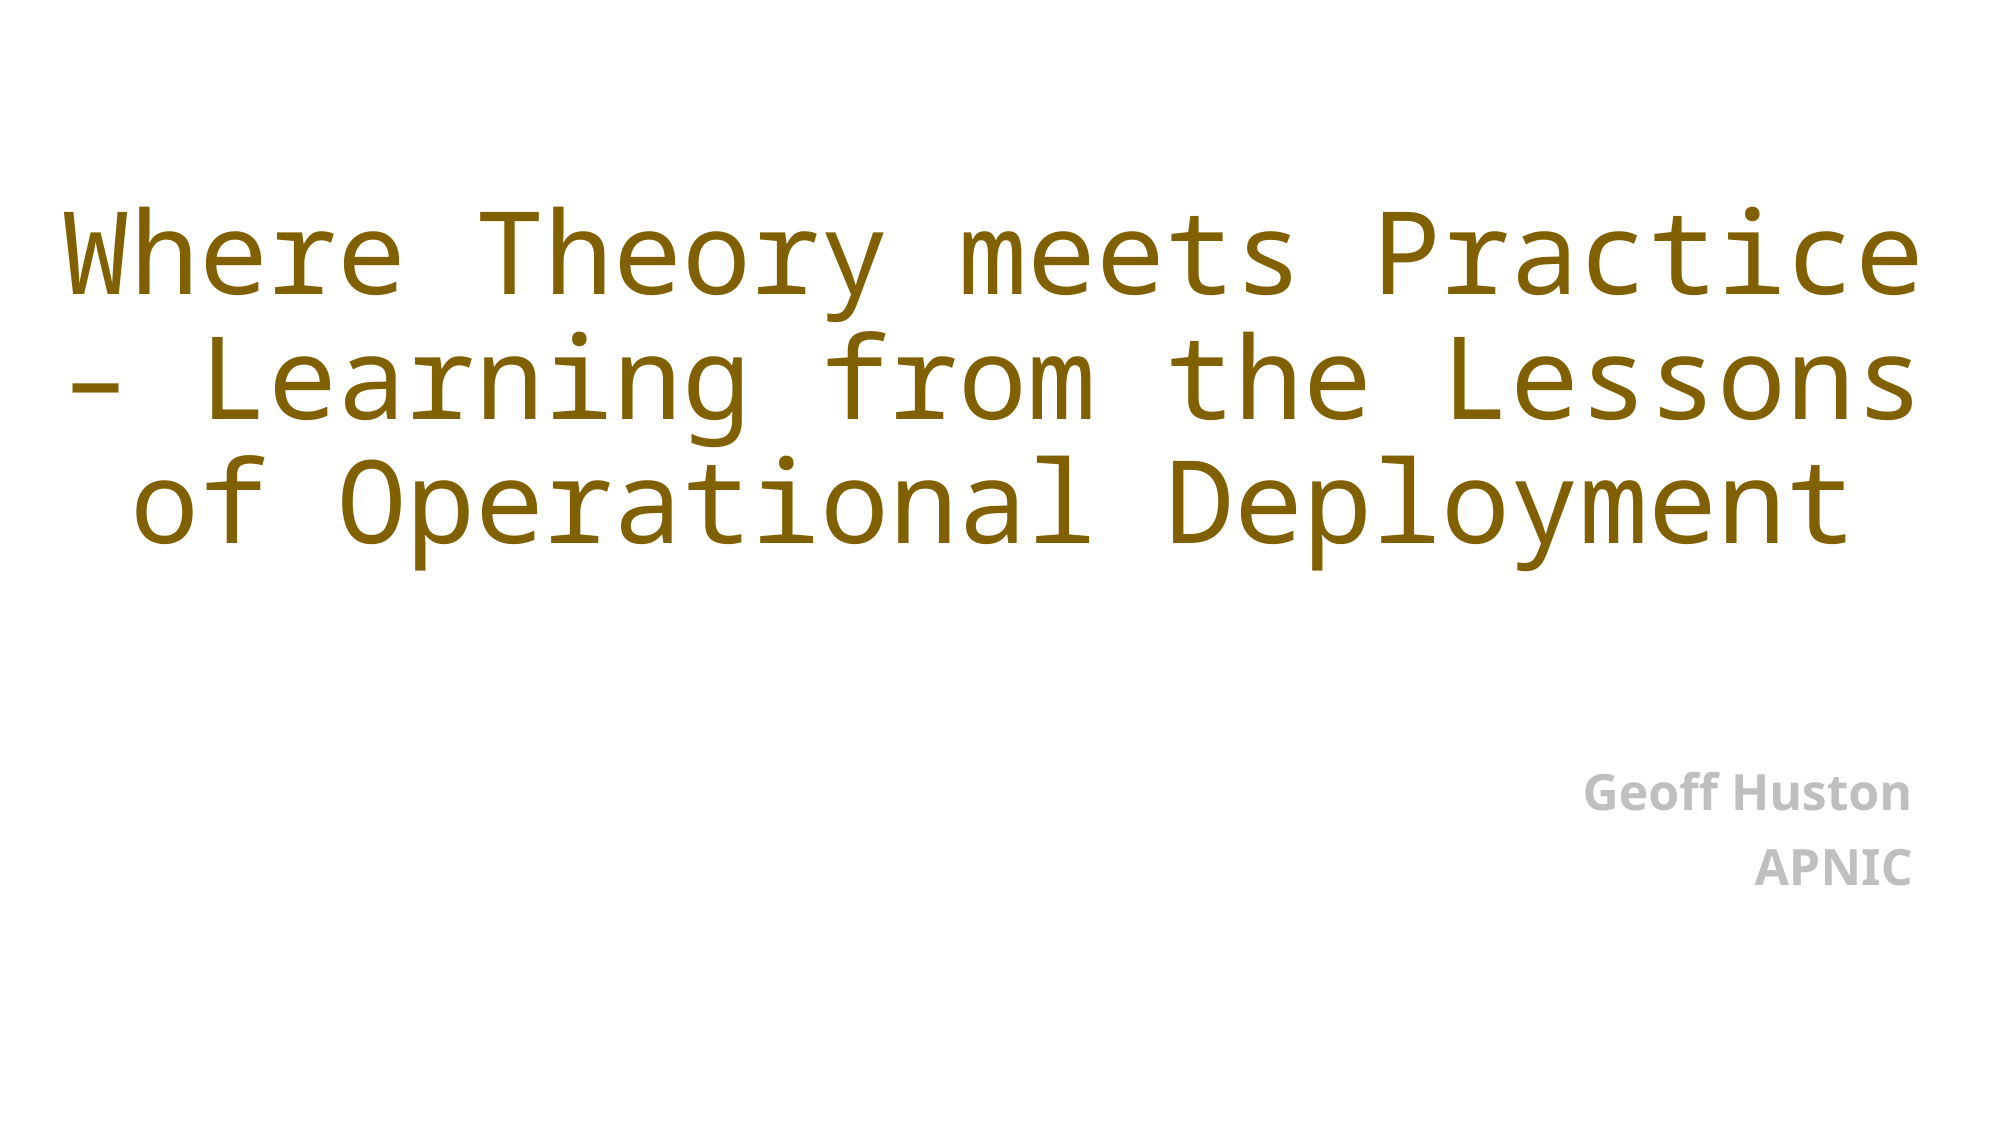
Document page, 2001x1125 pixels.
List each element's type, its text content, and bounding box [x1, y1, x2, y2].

title Where Theory meets Practice – Learning from the Lessons of Operational Deployment [25, 184, 1961, 576]
subtitle Geoff Huston APNIC [427, 759, 1928, 1032]
